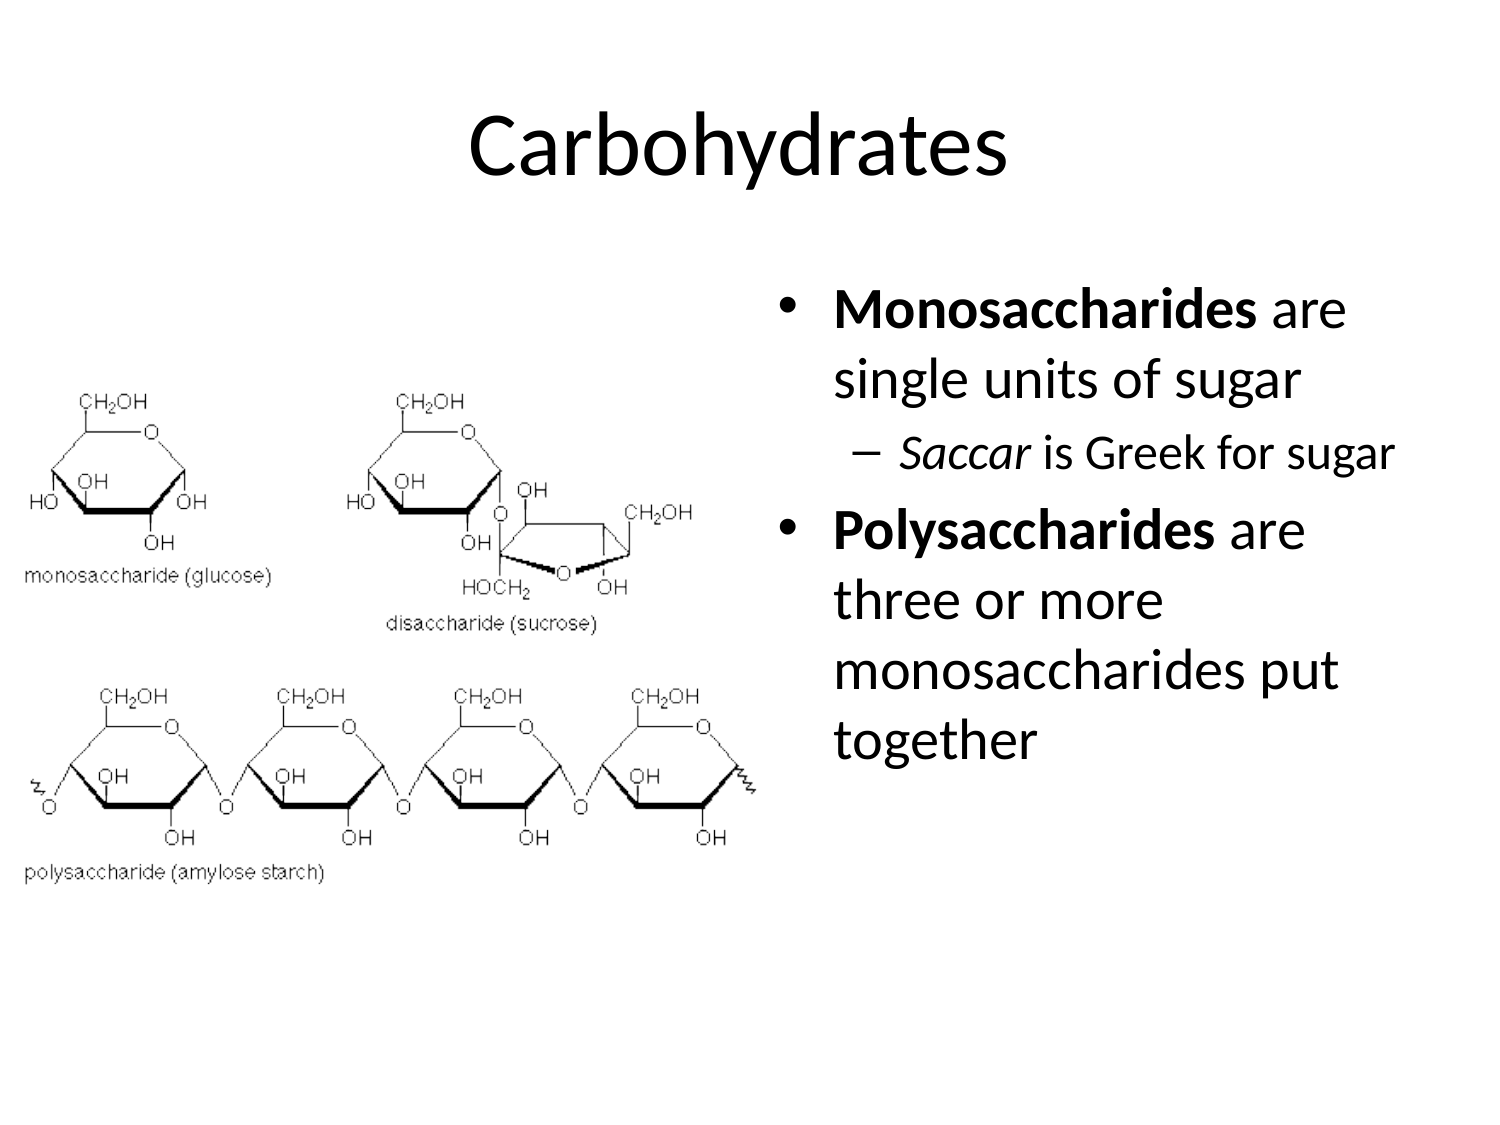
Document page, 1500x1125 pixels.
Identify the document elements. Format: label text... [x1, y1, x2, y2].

list Monosaccharides are single units of sugar Saccar is Greek for sugar Polysaccharides are three or more monosaccharides put together [762, 262, 1425, 1005]
picture [24, 387, 760, 888]
title Carbohydrates [75, 45, 1425, 233]
